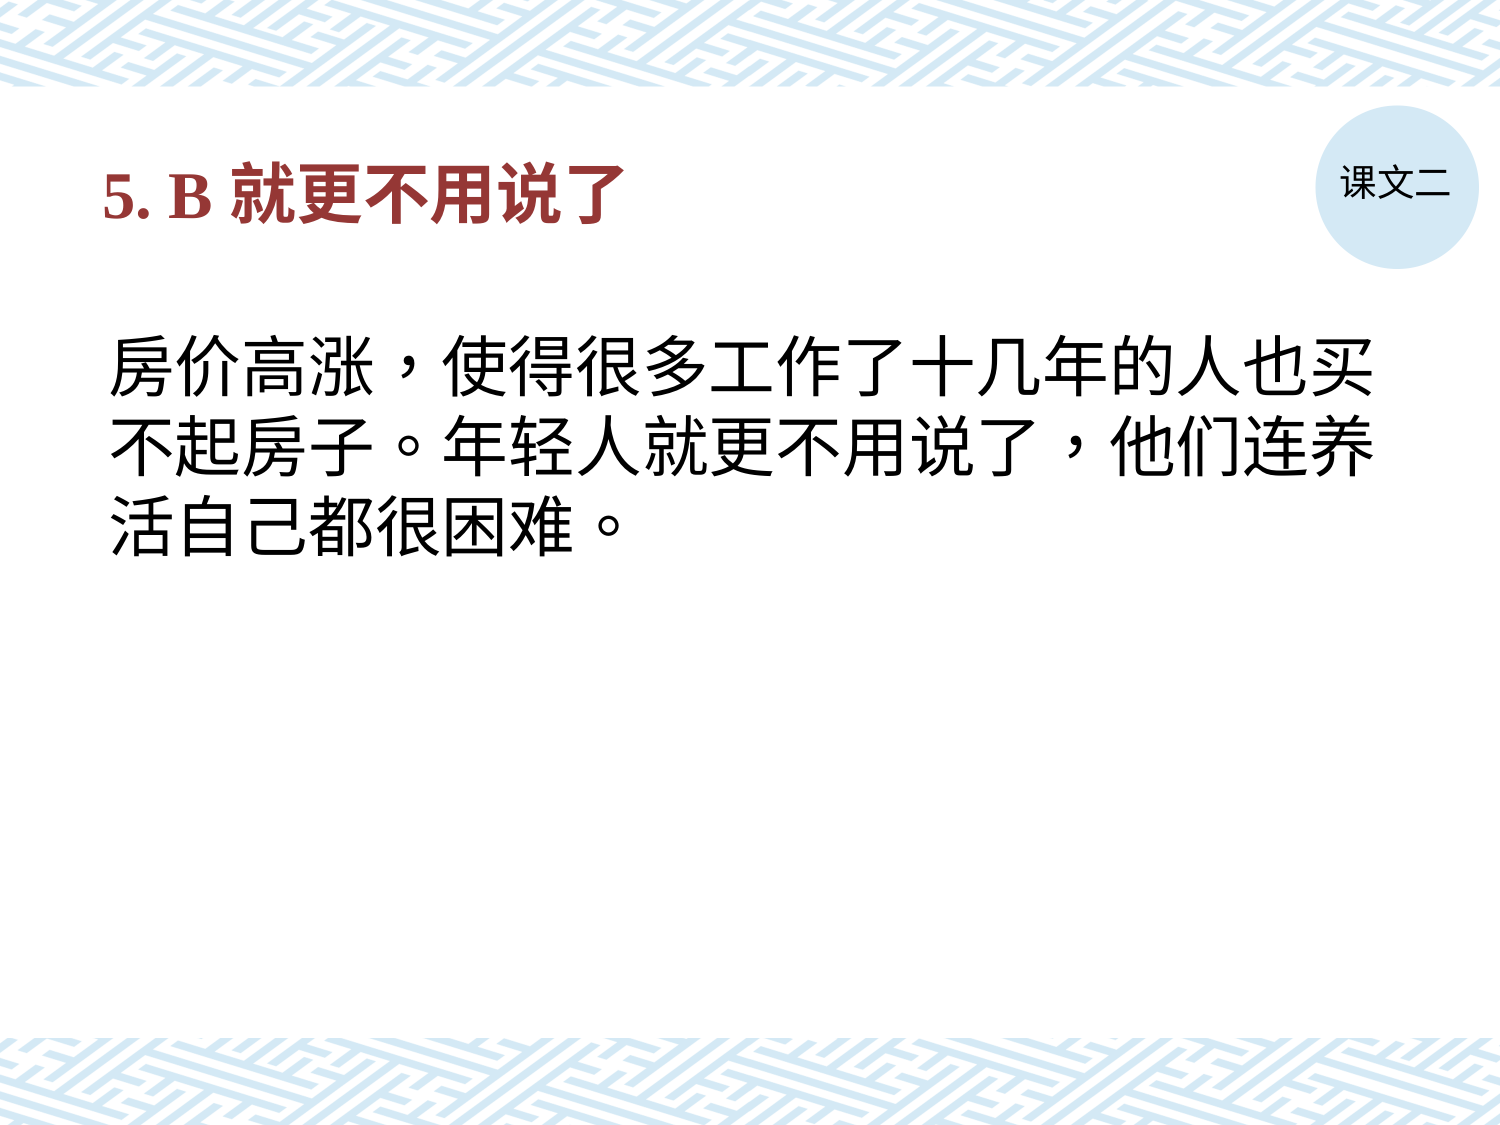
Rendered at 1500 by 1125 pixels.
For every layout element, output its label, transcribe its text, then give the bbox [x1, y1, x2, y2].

title 5. B就更不用说了 [102, 152, 1340, 278]
text_box 课文二 [1325, 151, 1500, 212]
list 房价高涨，使得很多工作了十几年的人也买不起房子。年轻人就更不用说了，他们连养活自己都很困难。 [108, 324, 1403, 702]
picture [0, 0, 1500, 1125]
